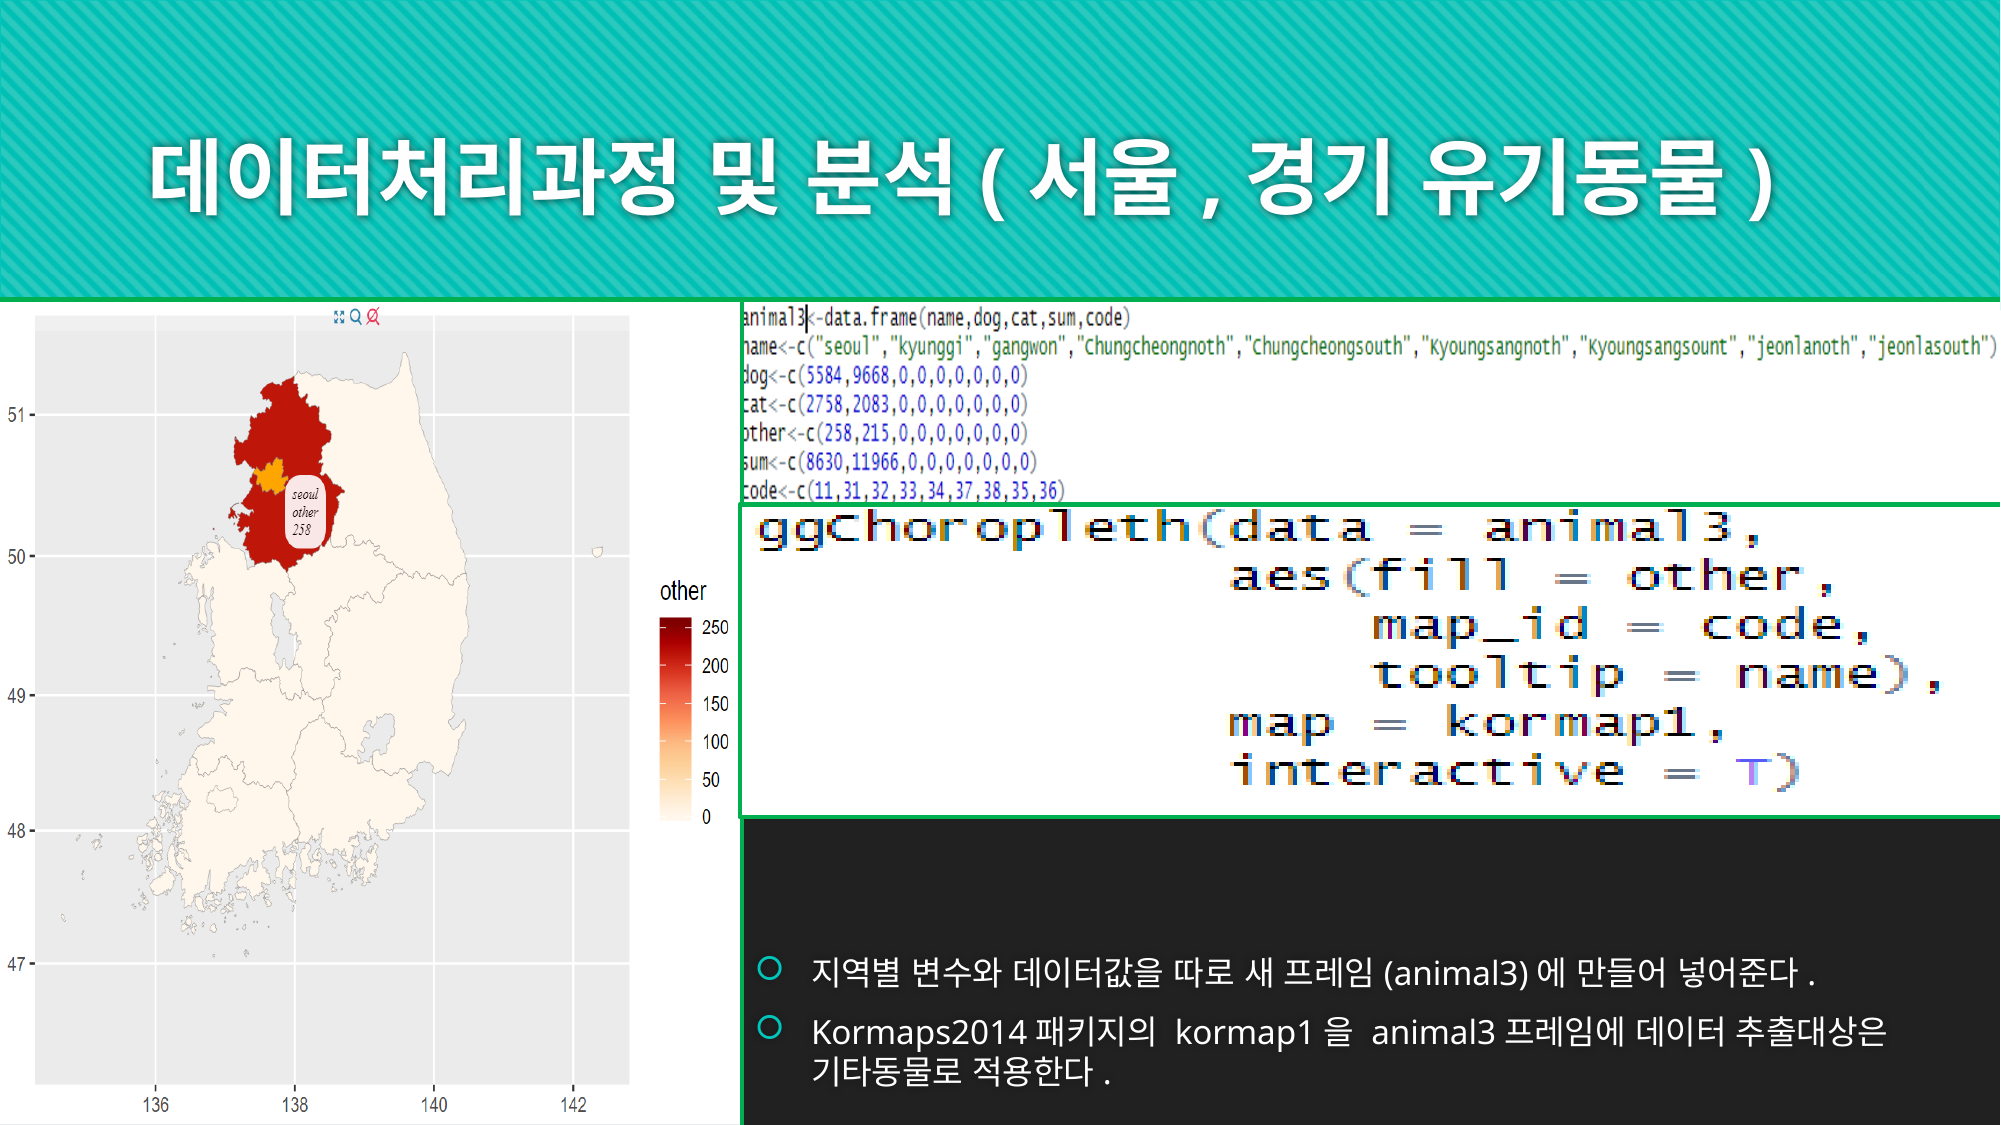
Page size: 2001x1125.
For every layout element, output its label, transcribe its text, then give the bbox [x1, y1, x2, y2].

picture [741, 506, 2000, 816]
picture [0, 301, 2000, 1125]
text_box 지역별 변수와 데이터값을 따로 새 프레임(animal3)에 만들어 넣어준다. Kormaps2014패키지의 kormap1을 animal3프레임에 데이터 추출대상은 기타동물로 적용한다. [744, 918, 2000, 1125]
title 데이터처리과정 및 분석(서울,경기 유기동물) [132, 73, 1868, 233]
